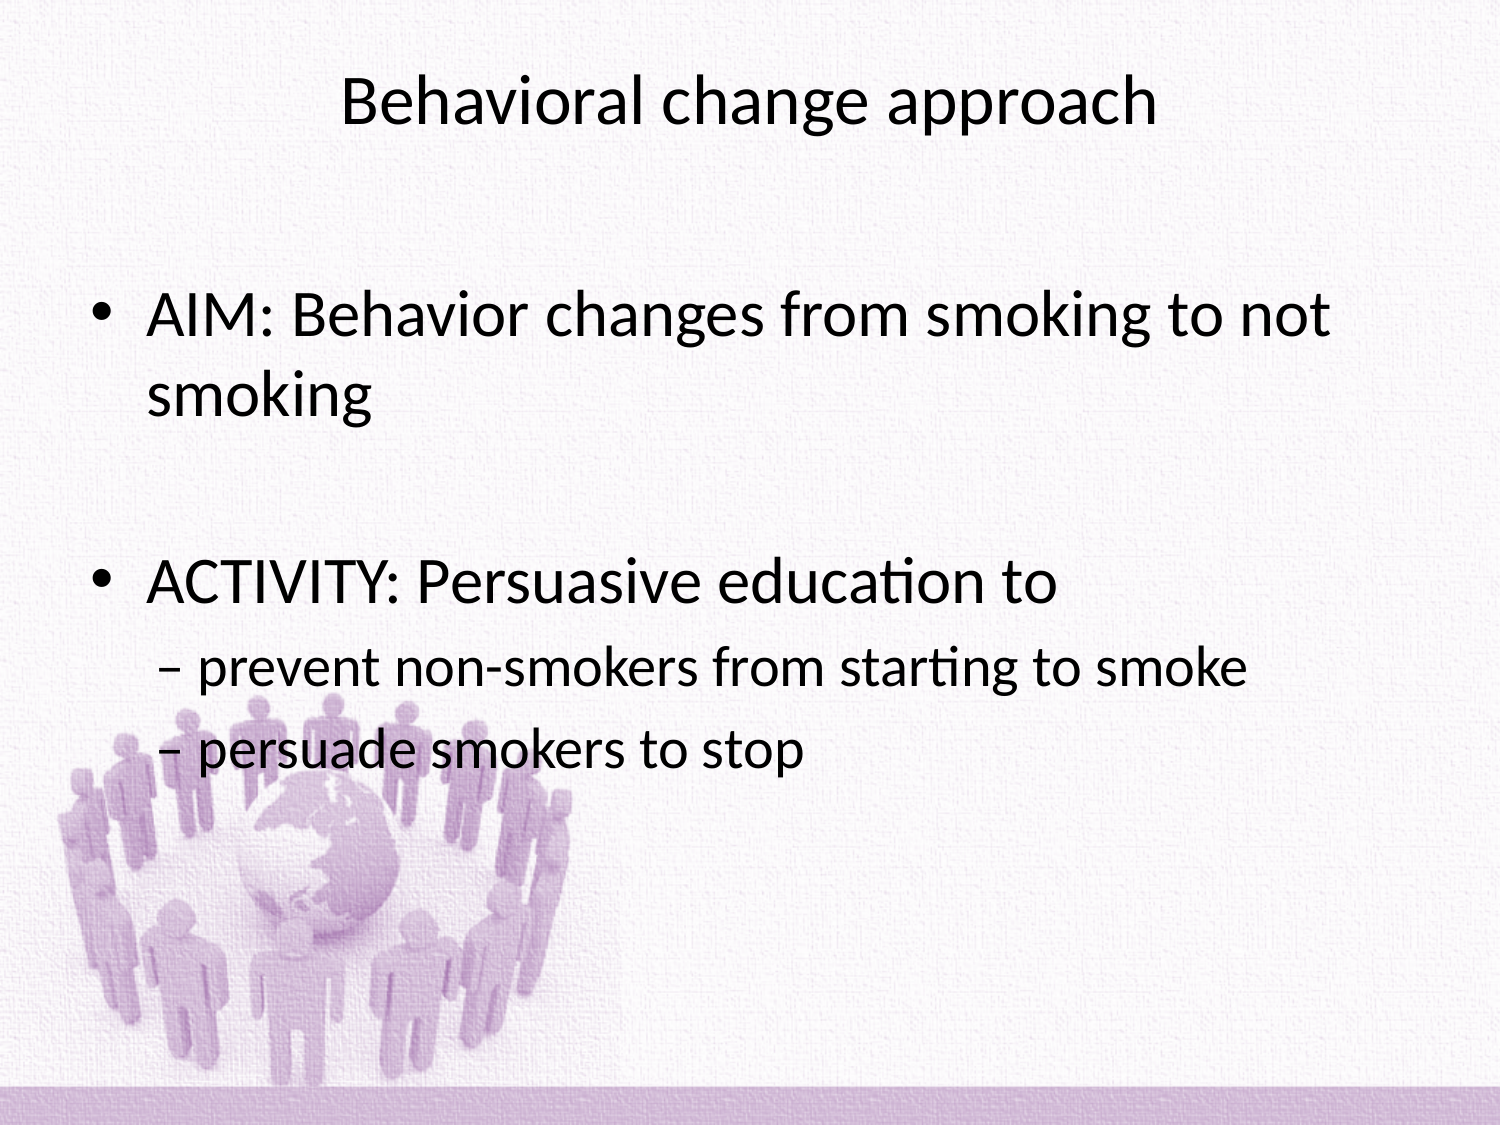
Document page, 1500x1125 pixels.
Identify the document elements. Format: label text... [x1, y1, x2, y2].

list AIM: Behavior changes from smoking to not smoking ACTIVITY: Persuasive education to – prevent non-smokers from starting to smoke – persuade smokers to stop [75, 262, 1425, 1005]
title Behavioral change approach [75, 45, 1425, 233]
